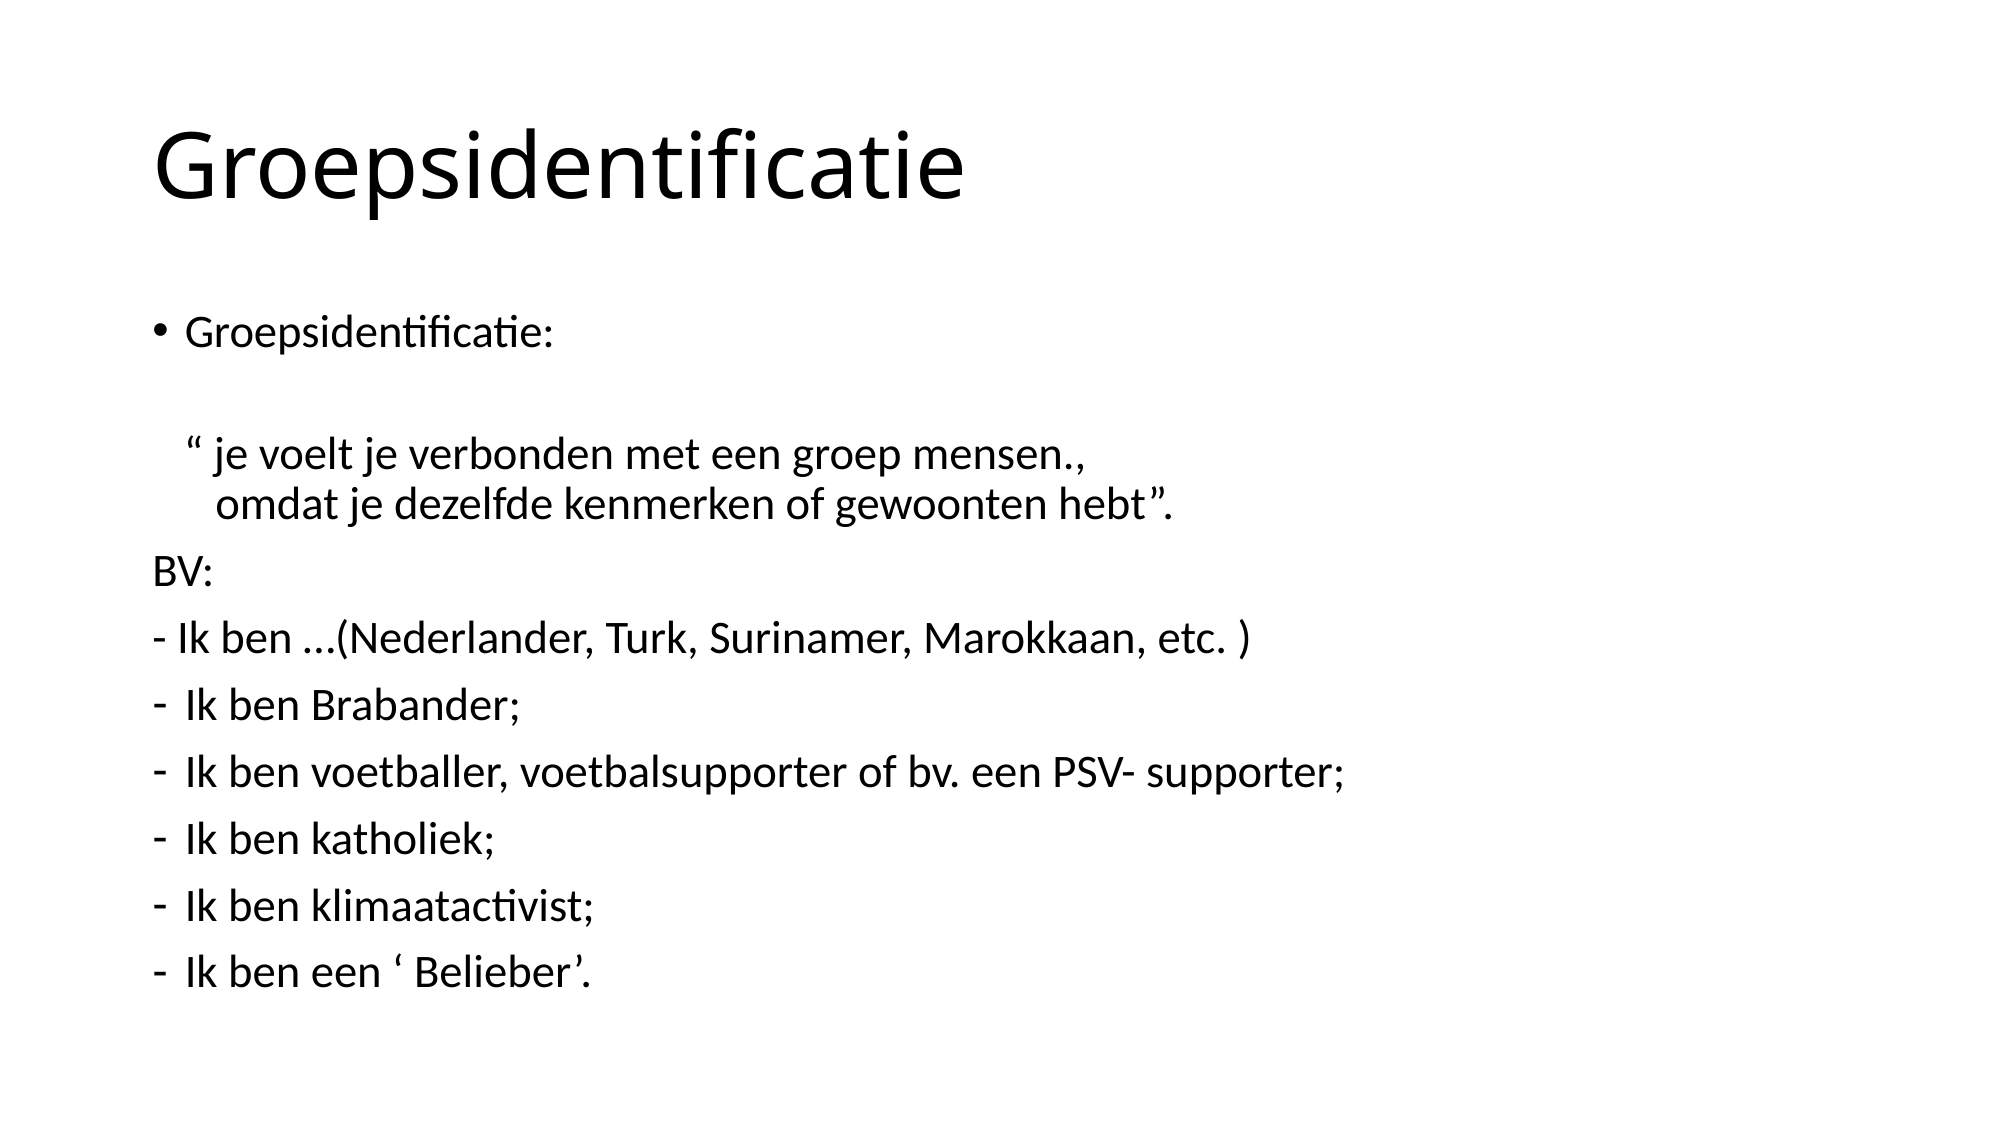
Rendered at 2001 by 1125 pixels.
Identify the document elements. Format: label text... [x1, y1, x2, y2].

list Groepsidentificatie: “ je voelt je verbonden met een groep mensen., omdat je dezelfde kenmerken of gewoonten hebt”. BV: - Ik ben …(Nederlander, Turk, Surinamer, Marokkaan, etc. ) Ik ben Brabander; Ik ben voetballer, voetbalsupporter of bv. een PSV- supporter; Ik ben katholiek; Ik ben klimaatactivist; Ik ben een ‘ Belieber’. [137, 299, 1863, 1014]
title Groepsidentificatie [137, 59, 1863, 278]
